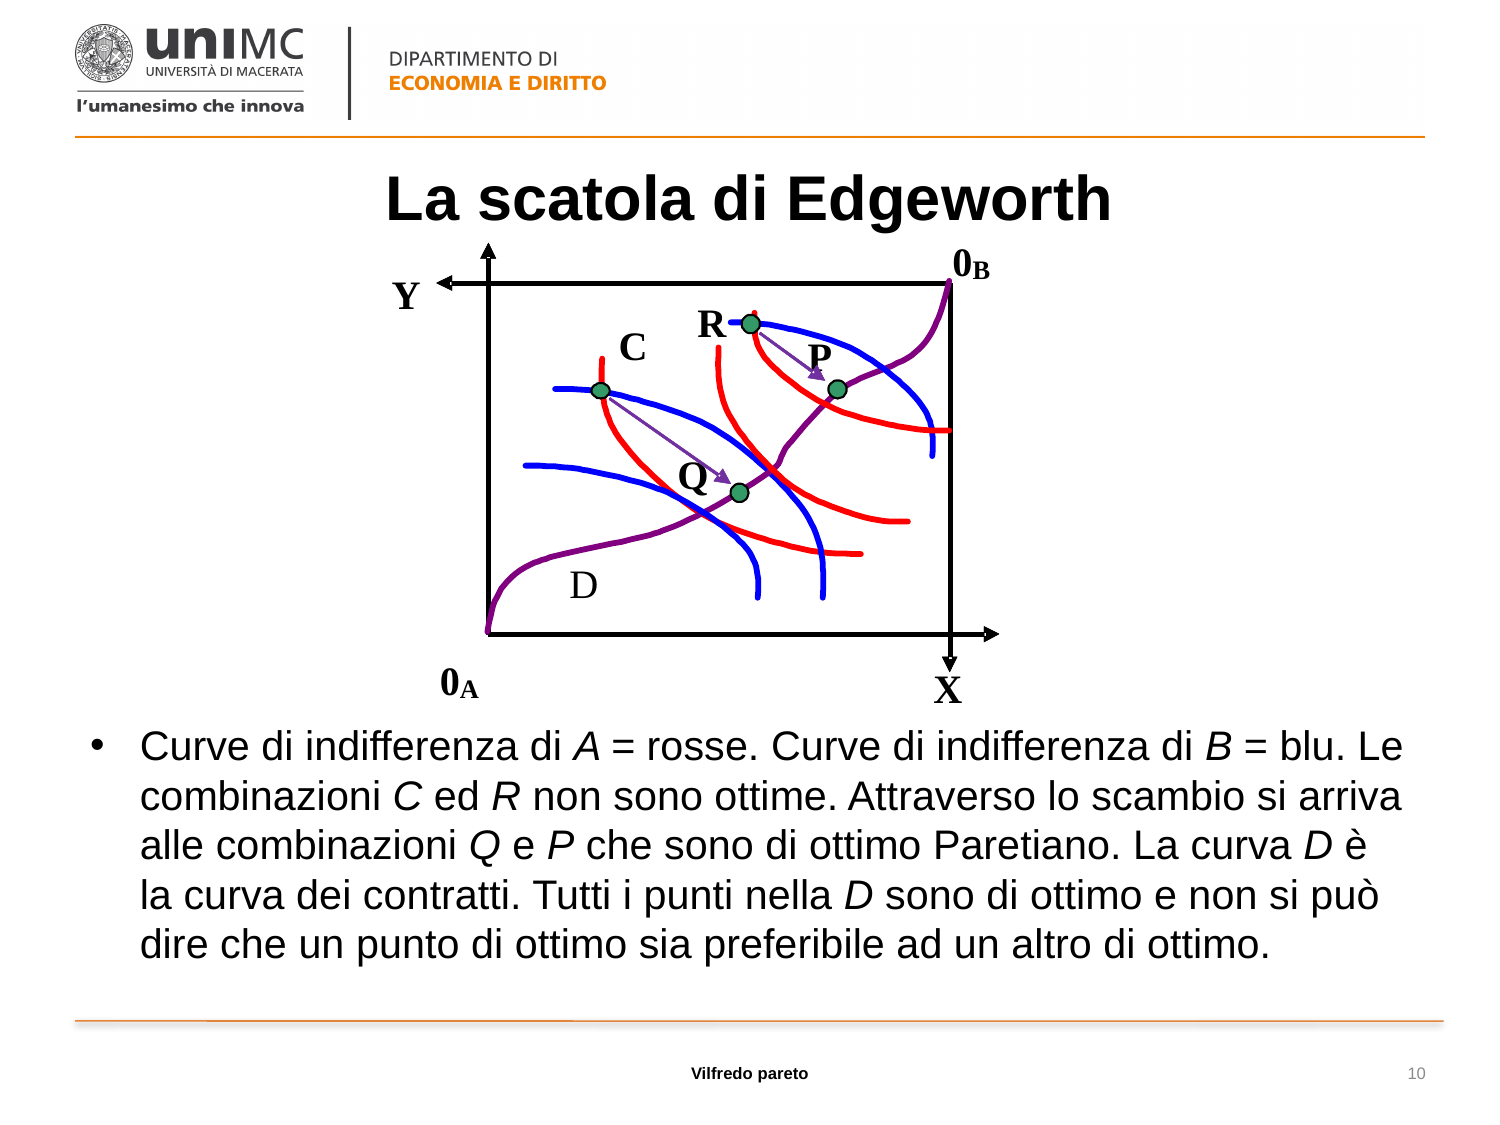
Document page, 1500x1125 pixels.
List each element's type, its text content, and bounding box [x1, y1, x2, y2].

footer Vilfredo pareto [512, 1042, 988, 1103]
slide_number 10 [1091, 1042, 1442, 1103]
picture [75, 24, 1425, 138]
list Curve di indifferenza di A = rosse. Curve di indifferenza di B = blu. Le combinazioni C ed R non sono ottime. Attraverso lo scambio si arriva alle combinazioni Q e P che sono di ottimo Paretiano. La curva D è la curva dei contratti. Tutti i punti nella D sono di ottimo e non si può dire che un punto di ottimo sia preferibile ad un altro di ottimo. [75, 711, 1425, 1005]
title La scatola di Edgeworth [75, 149, 1425, 241]
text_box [338, 219, 1039, 736]
